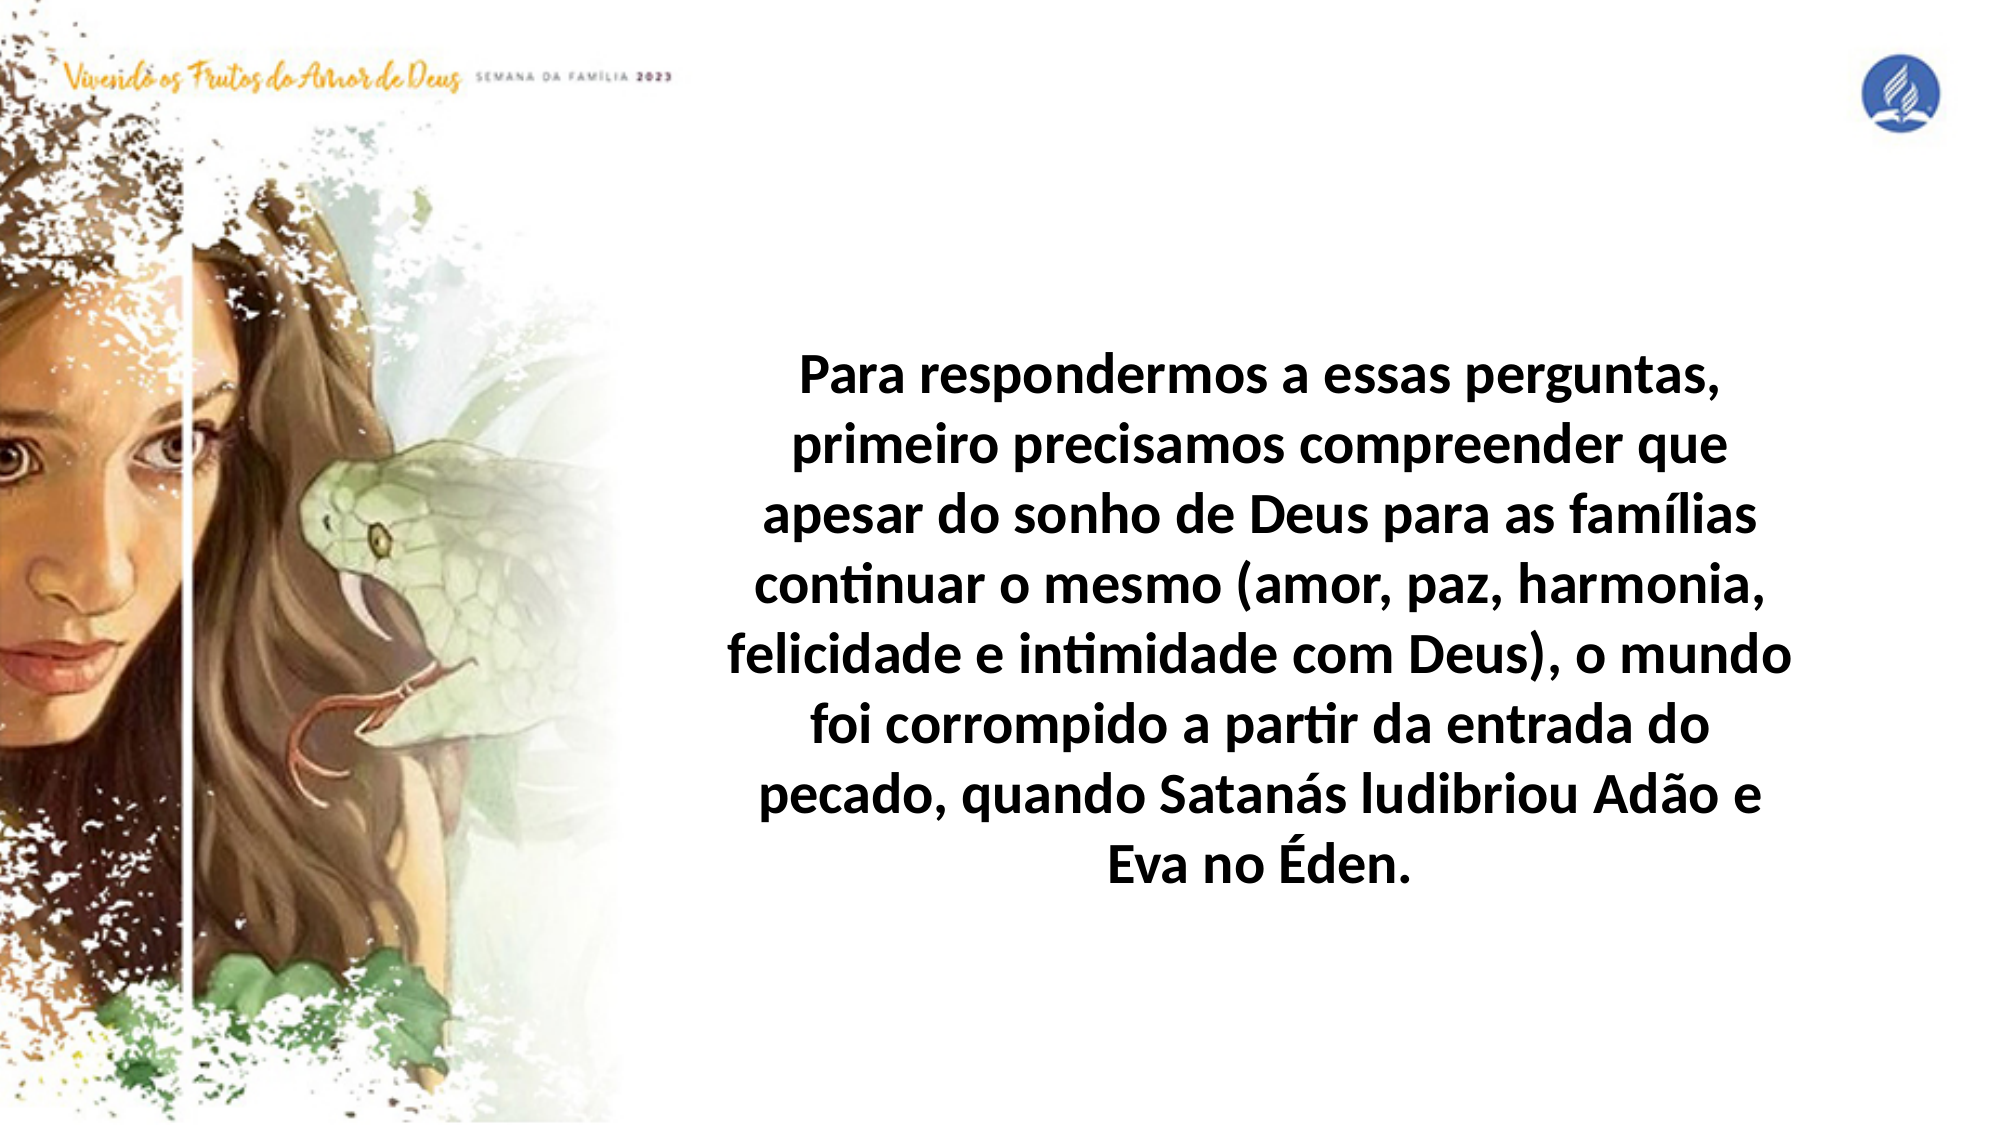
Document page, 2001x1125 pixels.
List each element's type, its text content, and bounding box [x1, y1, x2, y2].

picture [0, 0, 2001, 1125]
text_box Para respondermos a essas perguntas, primeiro precisamos compreender que apesar do sonho de Deus para as famílias continuar o mesmo (amor, paz, harmonia, felicidade e intimidade com Deus), o mundo foi corrompido a partir da entrada do pecado, quando Satanás ludibriou Adão e Eva no Éden. [696, 328, 1825, 903]
